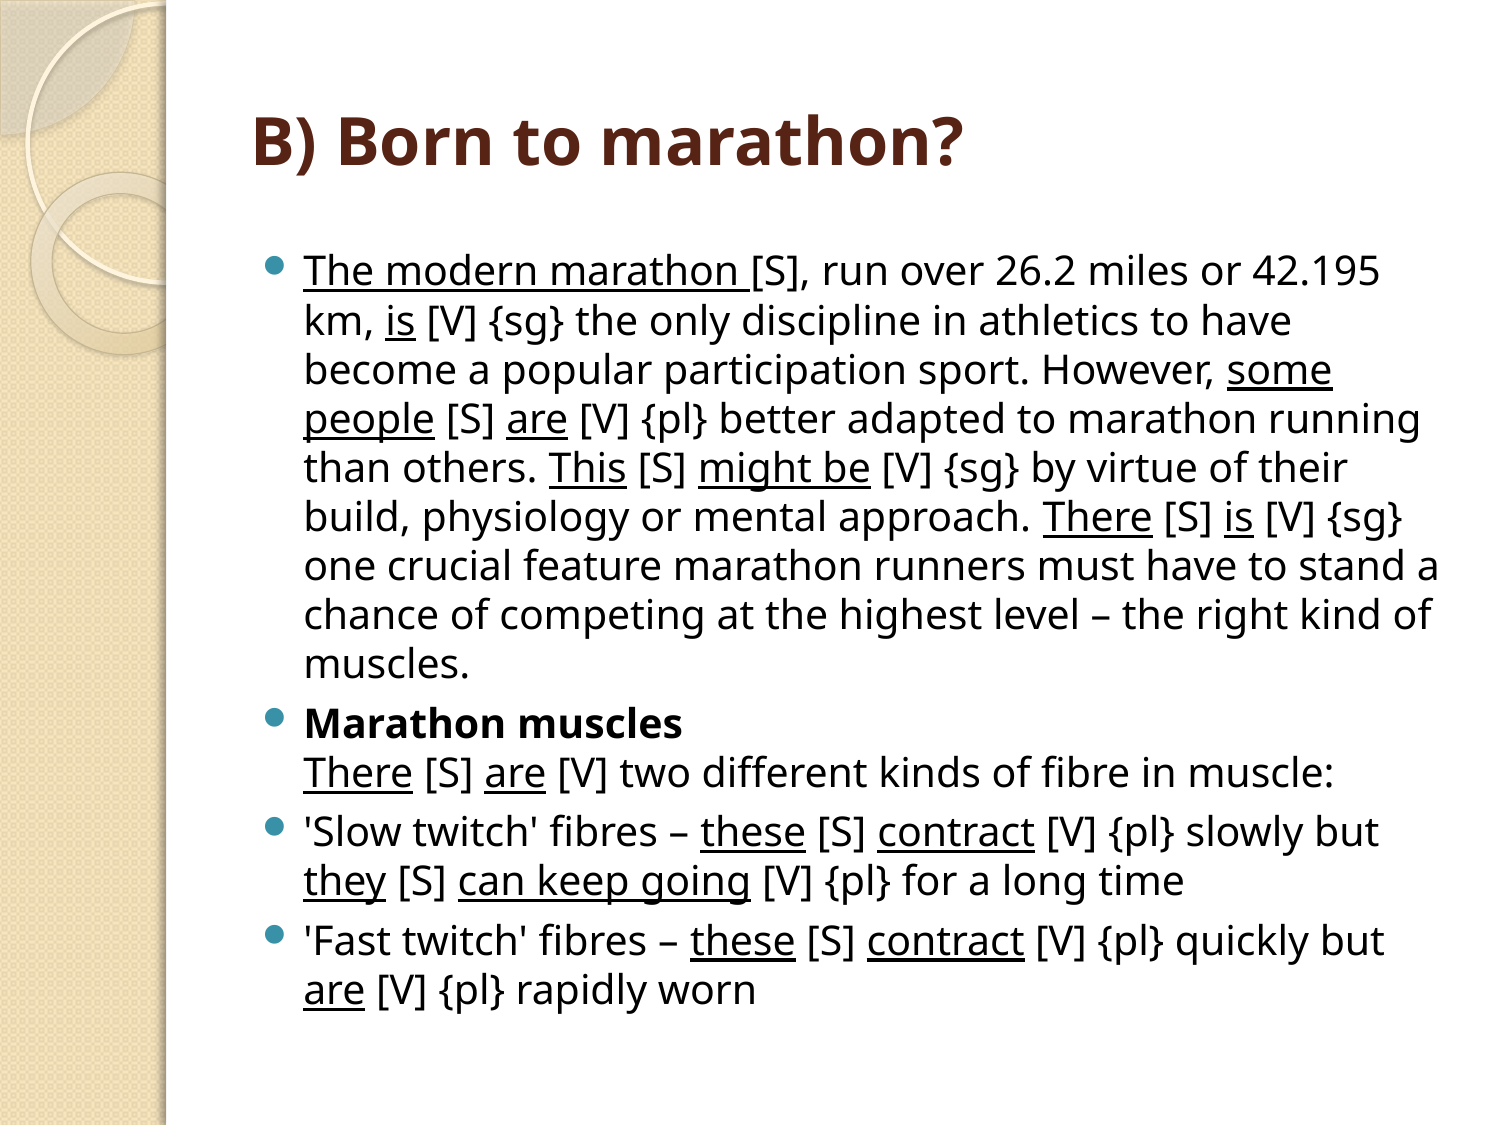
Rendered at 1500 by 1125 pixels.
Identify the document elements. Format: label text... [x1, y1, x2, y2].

title B) Born to marathon? [235, 45, 1466, 233]
list The modern marathon [S], run over 26.2 miles or 42.195 km, is [V] {sg} the only discipline in athletics to have become a popular participation sport. However, some people [S] are [V] {pl} better adapted to marathon running than others. This [S] might be [V] {sg} by virtue of their build, physiology or mental approach. There [S] is [V] {sg} one crucial feature marathon runners must have to stand a chance of competing at the highest level – the right kind of muscles. Marathon muscles There [S] are [V] two different kinds of fibre in muscle: 'Slow twitch' fibres – these [S] contract [V] {pl} slowly but they [S] can keep going [V] {pl} for a long time 'Fast twitch' fibres – these [S] contract [V] {pl} quickly but are [V] {pl} rapidly worn [235, 237, 1466, 1025]
